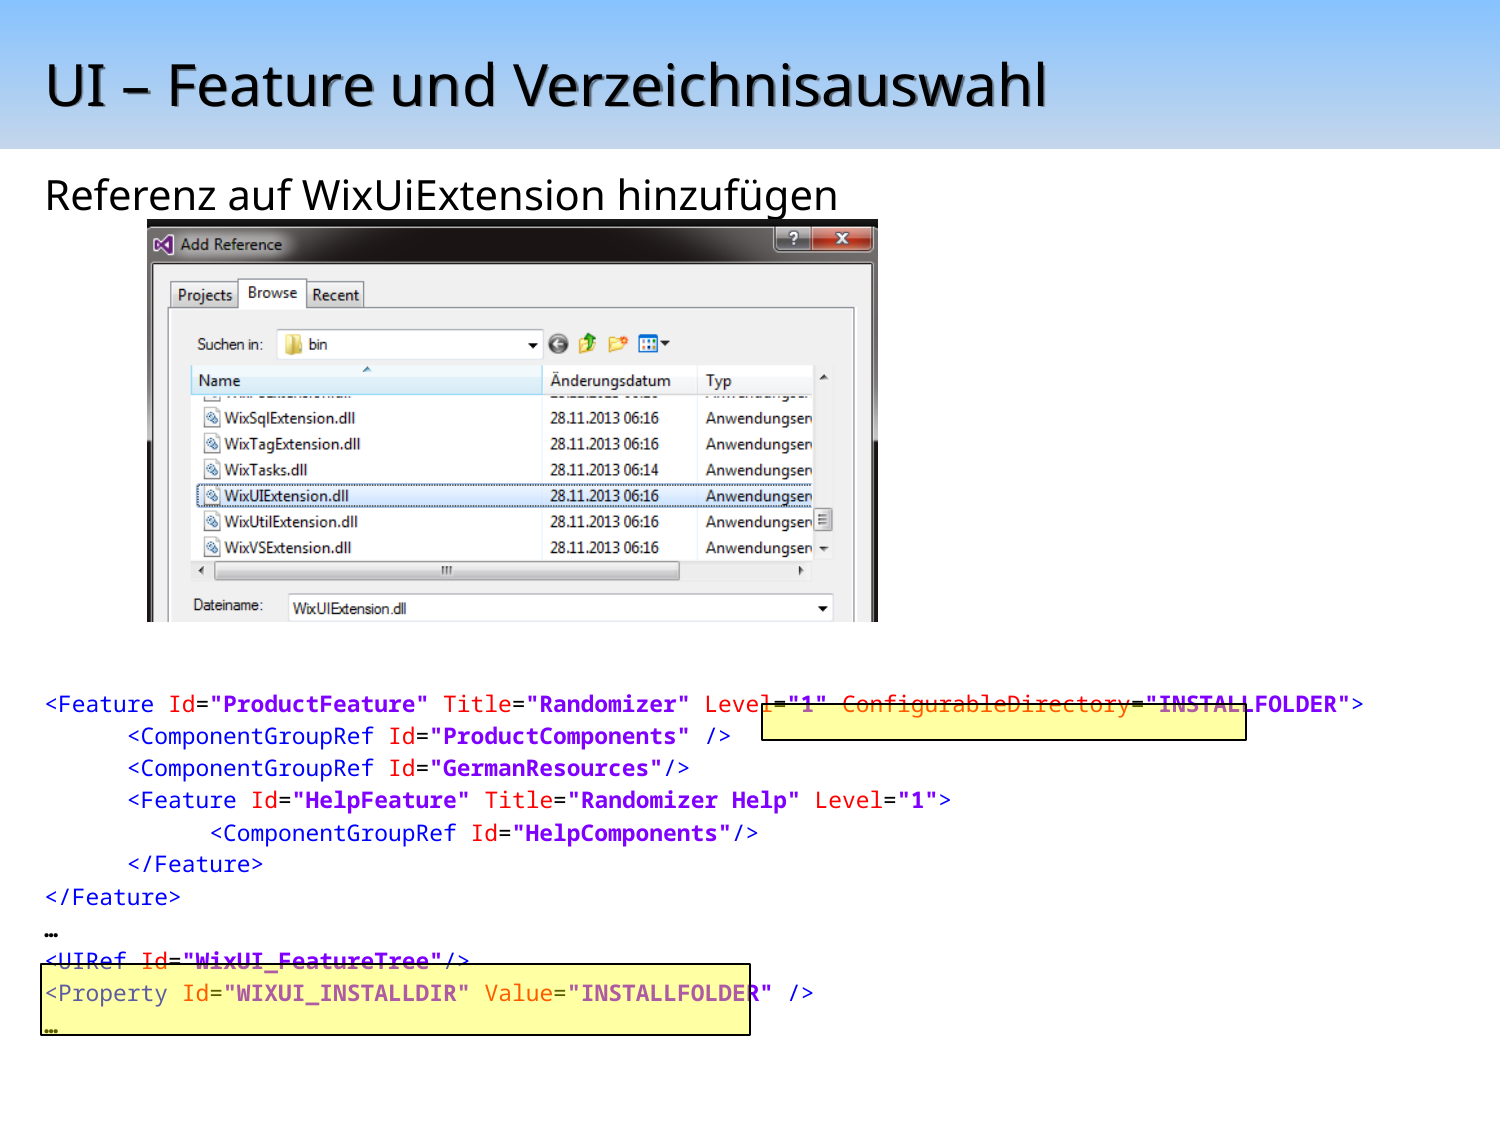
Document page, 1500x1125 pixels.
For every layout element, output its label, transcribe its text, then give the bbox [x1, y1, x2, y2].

title UI – Feature und Verzeichnisauswahl [29, 29, 1471, 138]
picture [147, 219, 878, 622]
list Referenz auf WixUiExtension hinzufügen <Feature Id="ProductFeature" Title="Randomizer" Level="1" ConfigurableDirectory="INSTALLFOLDER"> <ComponentGroupRef Id="ProductComponents" /> <ComponentGroupRef Id="GermanResources"/> <Feature Id="HelpFeature" Title="Randomizer Help" Level="1"> <ComponentGroupRef Id="HelpComponents"/> </Feature> </Feature> … <UIRef Id="WixUI_FeatureTree"/> <Property Id="WIXUI_INSTALLDIR" Value="INSTALLFOLDER" /> … [29, 160, 1471, 1125]
text_box [760, 702, 1248, 742]
text_box [39, 962, 752, 1037]
